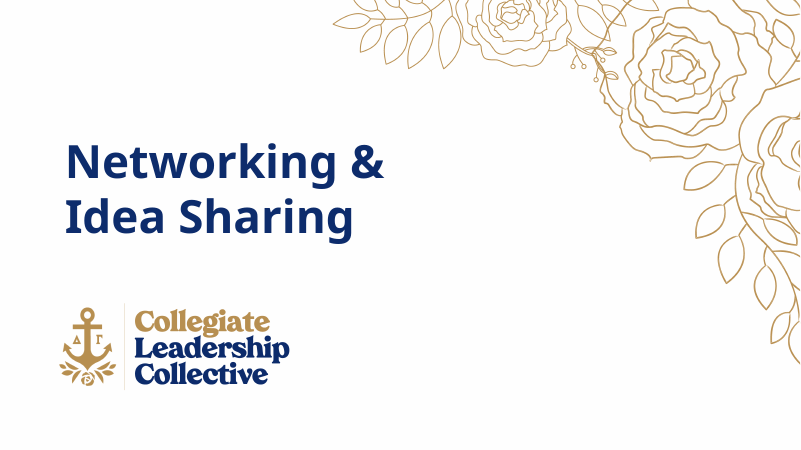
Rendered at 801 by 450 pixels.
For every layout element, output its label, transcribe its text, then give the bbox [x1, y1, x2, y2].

list Networking & Idea Sharing [50, 125, 434, 188]
picture [0, 0, 801, 450]
